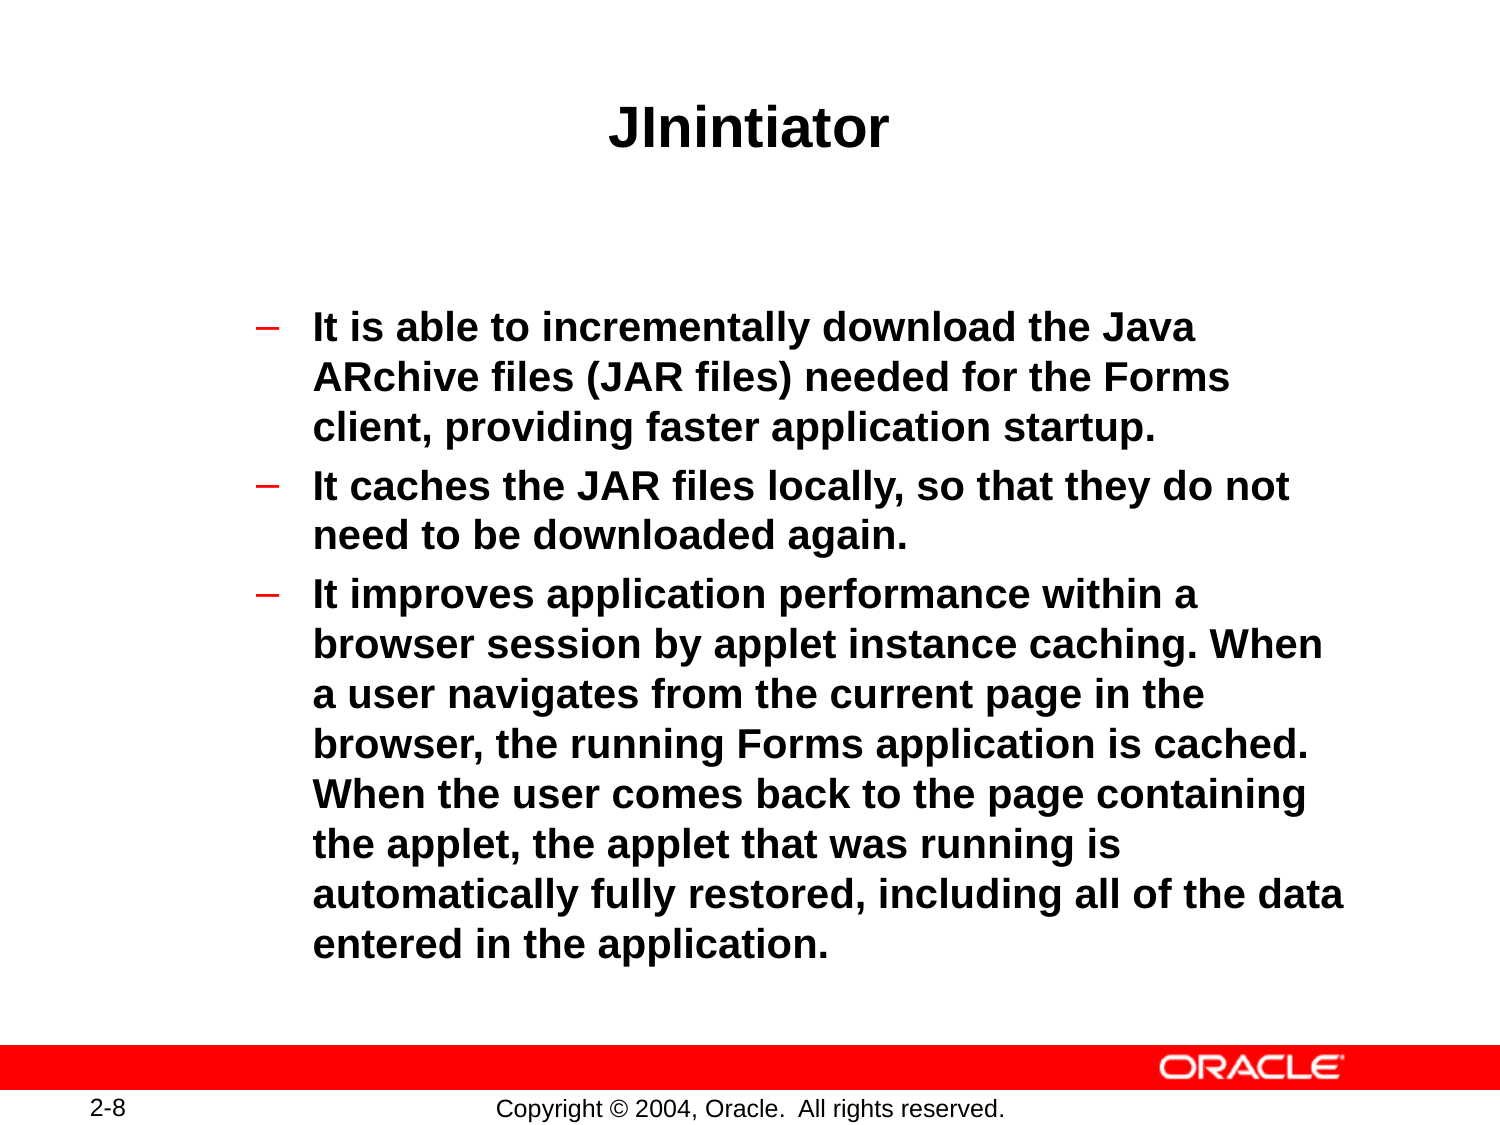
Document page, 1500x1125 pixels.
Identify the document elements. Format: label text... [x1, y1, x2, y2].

title JInintiator [149, 87, 1351, 232]
list It is able to incrementally download the Java ARchive files (JAR files) needed for the Forms client, providing faster application startup. It caches the JAR files locally, so that they do not need to be downloaded again. It improves application performance within a browser session by applet instance caching. When a user navigates from the current page in the browser, the running Forms application is cached. When the user comes back to the page containing the applet, the applet that was running is automatically fully restored, including all of the data entered in the application. [141, 297, 1351, 1046]
